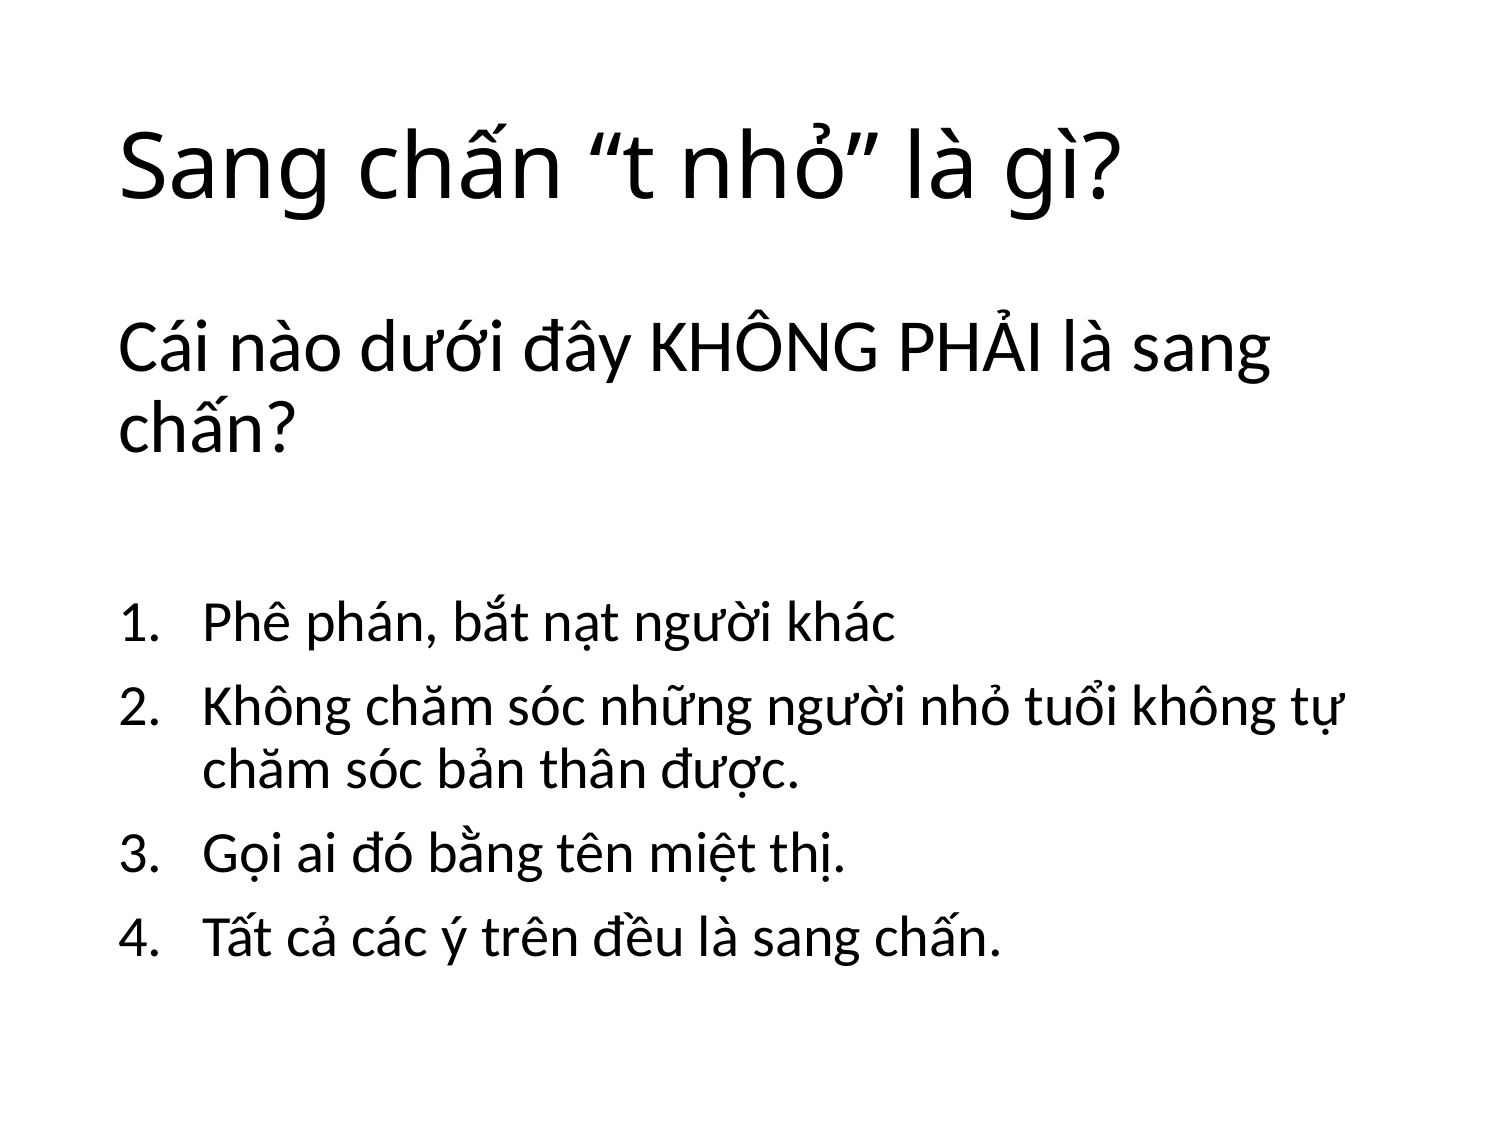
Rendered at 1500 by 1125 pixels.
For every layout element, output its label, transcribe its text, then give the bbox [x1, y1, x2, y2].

list Cái nào dưới đây KHÔNG PHẢI là sang chấn? Phê phán, bắt nạt người khác Không chăm sóc những người nhỏ tuổi không tự chăm sóc bản thân được. Gọi ai đó bằng tên miệt thị. Tất cả các ý trên đều là sang chấn. [103, 299, 1397, 1014]
title Sang chấn “t nhỏ” là gì? [103, 59, 1397, 278]
